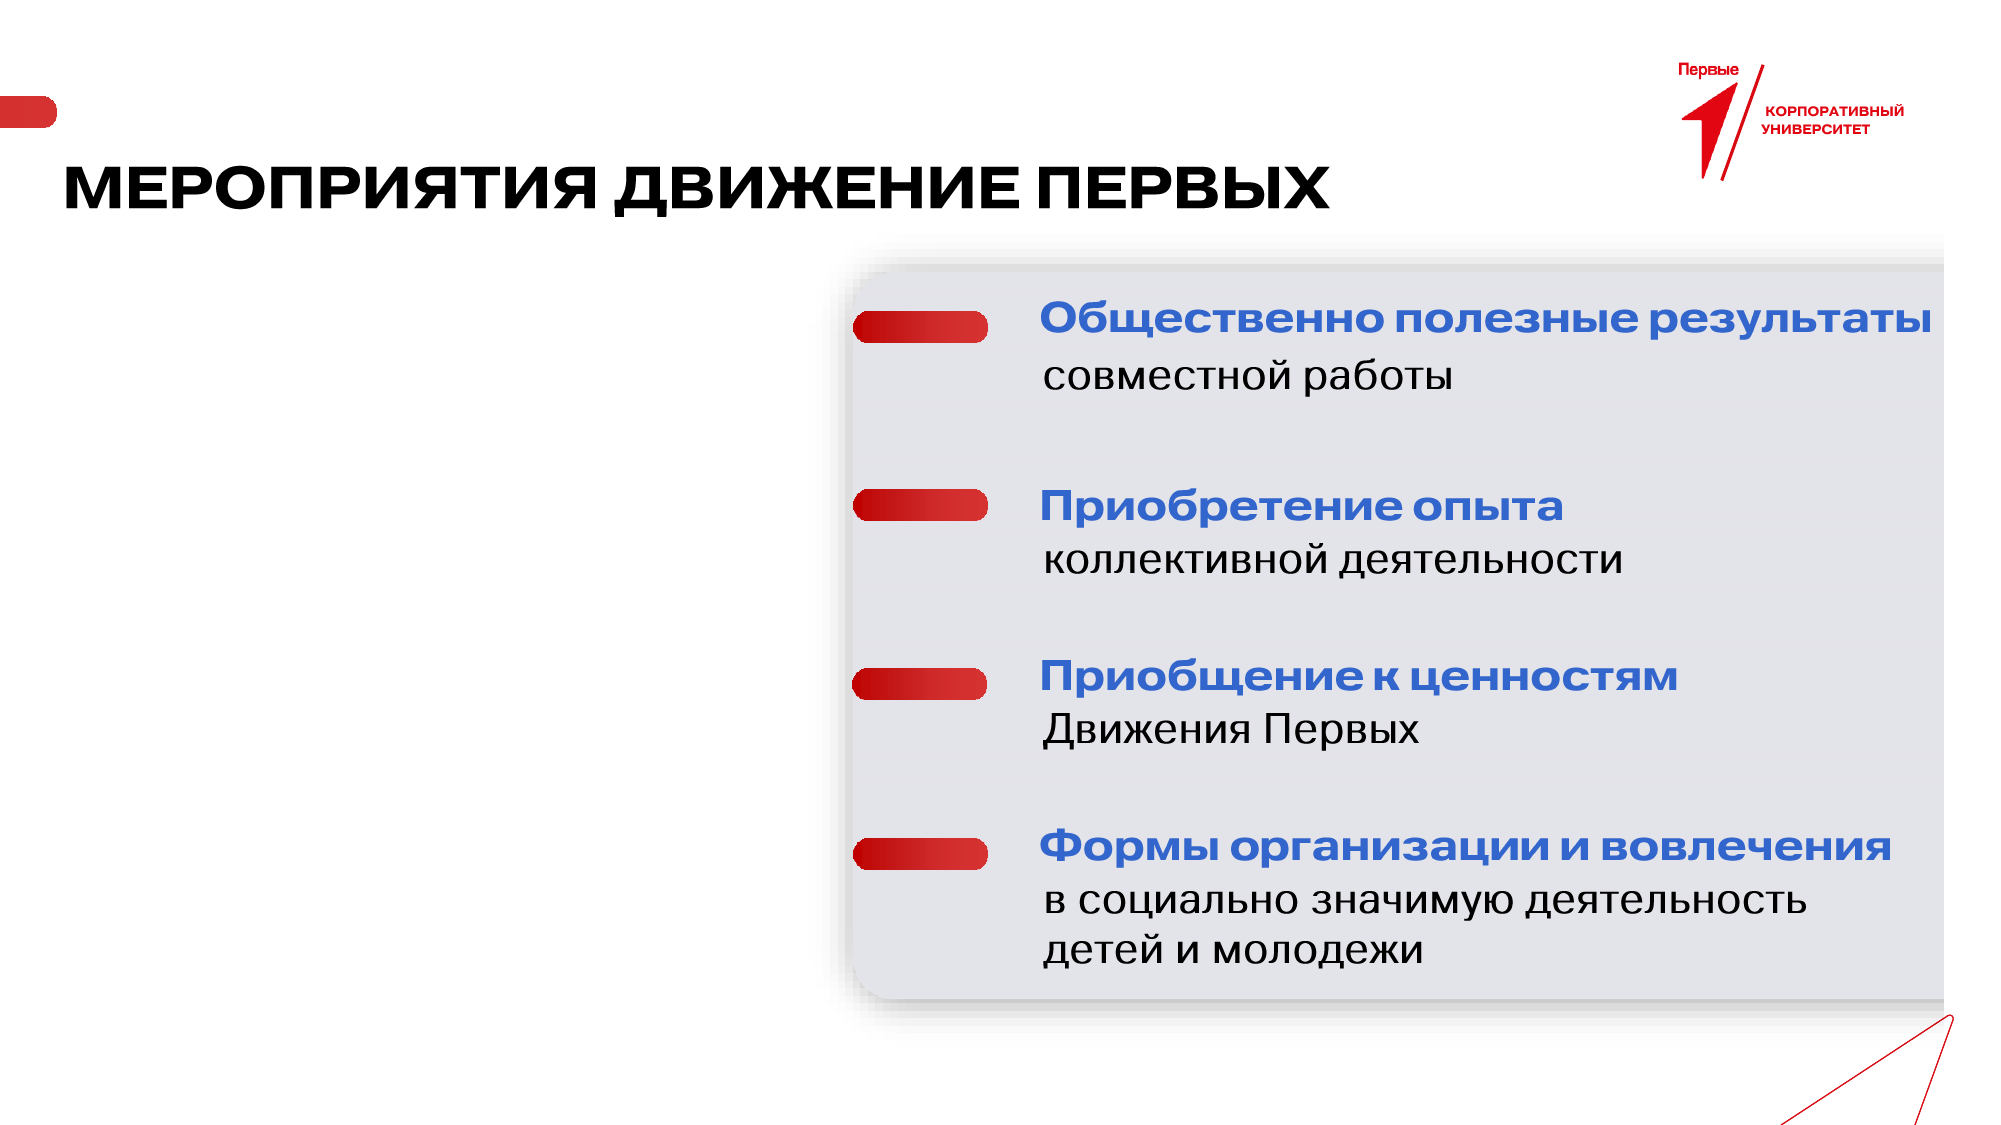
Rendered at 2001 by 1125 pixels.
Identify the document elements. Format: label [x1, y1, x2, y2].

text_box [1038, 819, 1921, 974]
picture [853, 489, 988, 521]
slide_number [1910, 1055, 1954, 1125]
picture [853, 838, 988, 870]
picture [1761, 121, 1880, 137]
text_box [801, 220, 1945, 1056]
picture [1765, 103, 1915, 119]
picture [0, 96, 57, 128]
picture [853, 311, 988, 343]
text_box [1038, 478, 1648, 584]
text_box [1038, 291, 1961, 400]
text_box [1038, 648, 1709, 754]
picture [1725, 140, 1739, 179]
picture [852, 668, 987, 700]
picture [62, 151, 1377, 222]
picture [1678, 62, 1739, 179]
